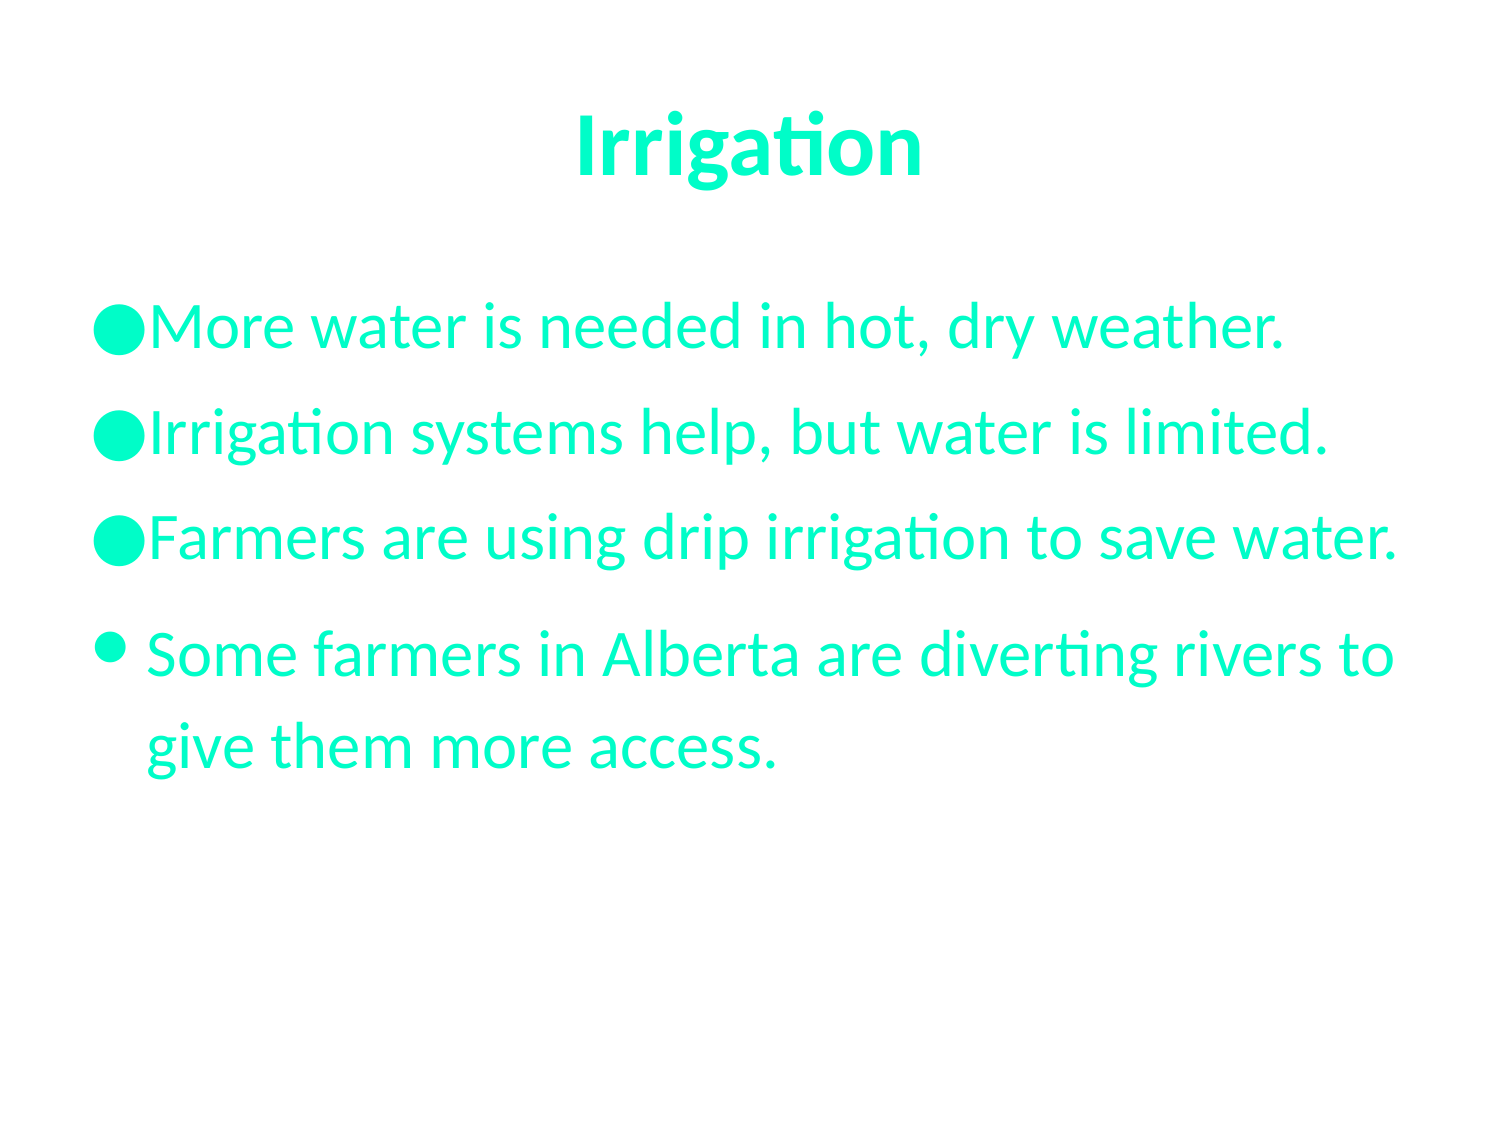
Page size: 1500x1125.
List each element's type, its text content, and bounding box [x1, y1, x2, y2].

title Irrigation [75, 45, 1425, 233]
list More water is needed in hot, dry weather. Irrigation systems help, but water is limited. Farmers are using drip irrigation to save water. Some farmers in Alberta are diverting rivers to give them more access. [75, 262, 1425, 1005]
